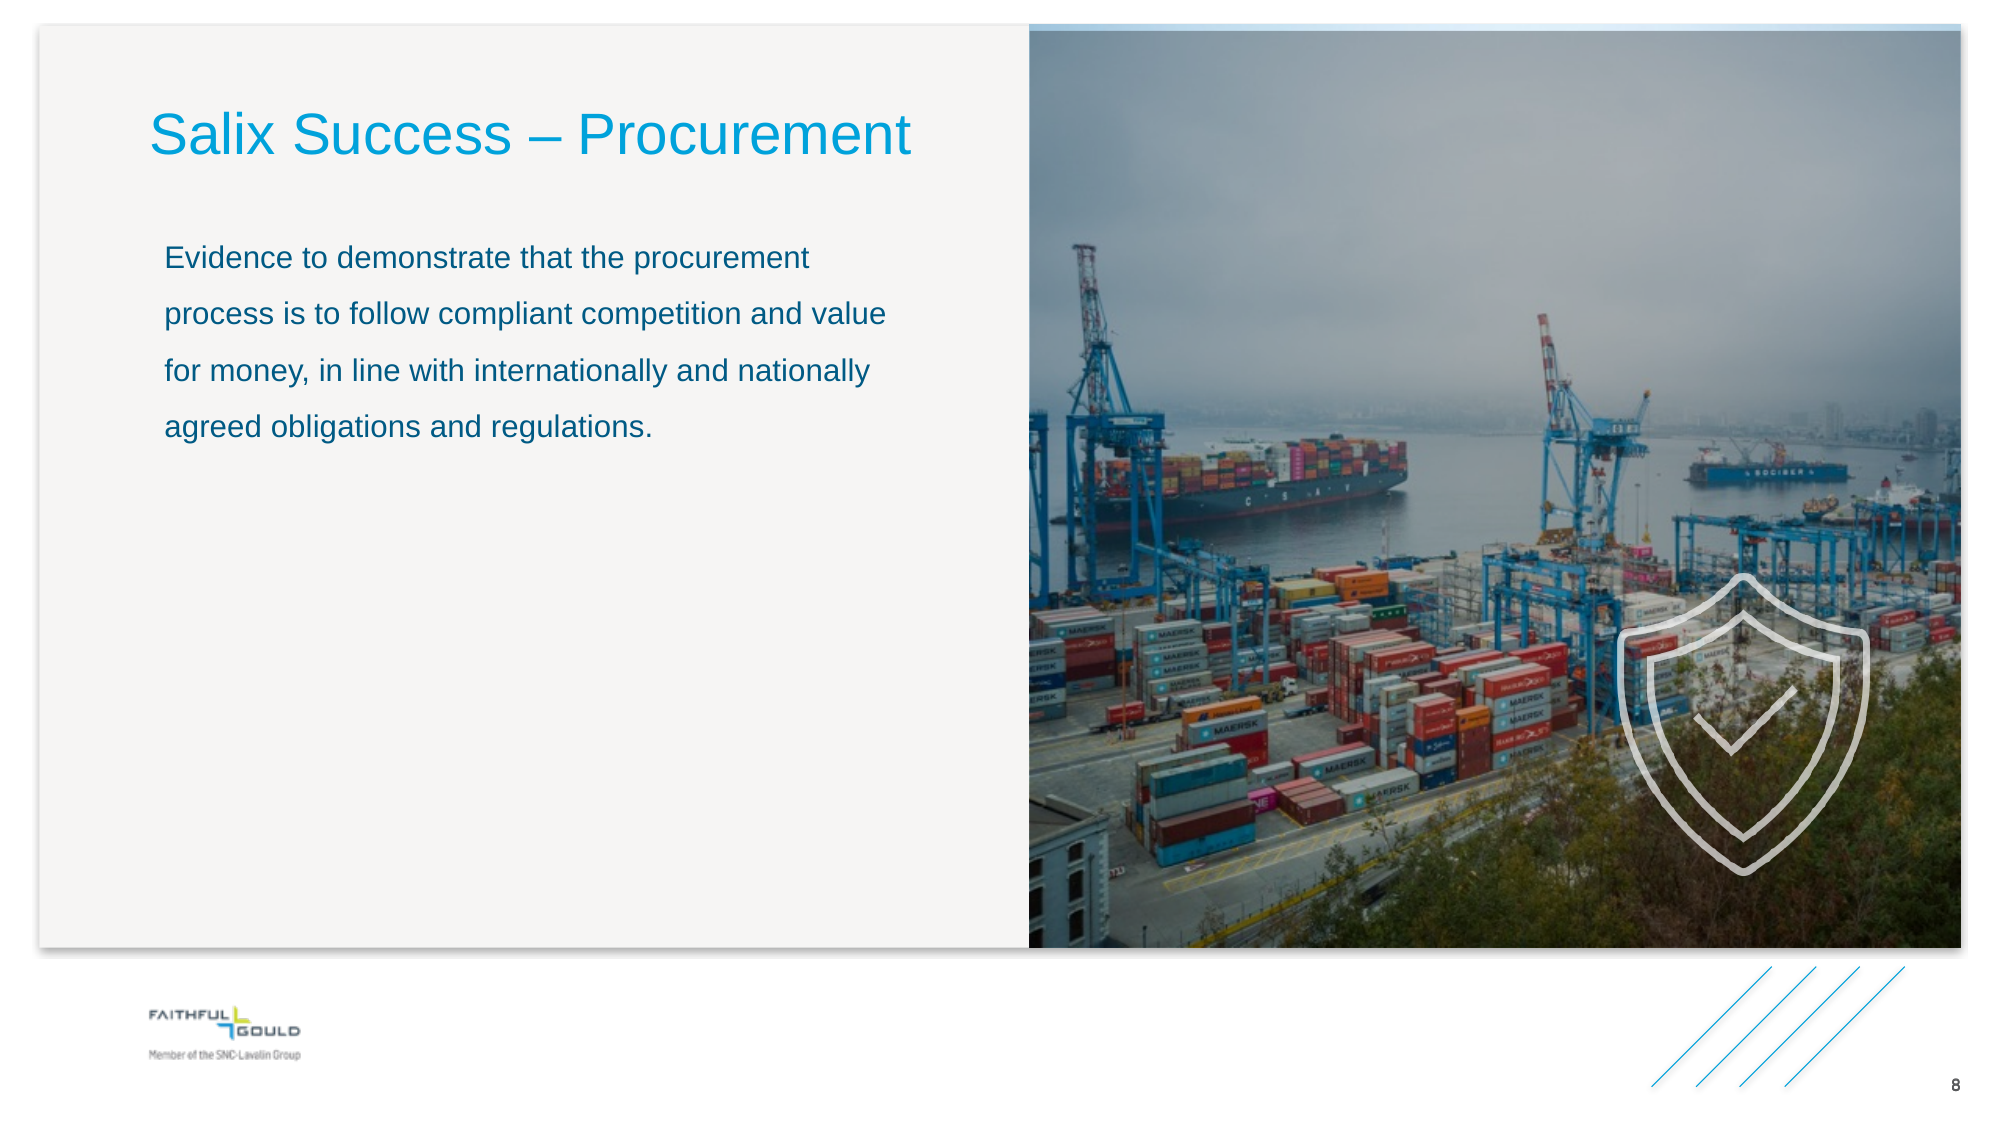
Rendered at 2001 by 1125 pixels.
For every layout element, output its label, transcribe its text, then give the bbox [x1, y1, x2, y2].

text_box Evidence to demonstrate that the procurement process is to follow compliant competition and value for money, in line with internationally and nationally agreed obligations and regulations. [149, 211, 920, 451]
picture [1784, 966, 1906, 1088]
picture [1651, 966, 1773, 1088]
picture [1739, 966, 1861, 1088]
text_box 8 [1882, 1063, 1961, 1095]
picture [140, 978, 315, 1074]
picture [1029, 24, 1961, 948]
title Salix Success – Procurement [149, 60, 1024, 212]
